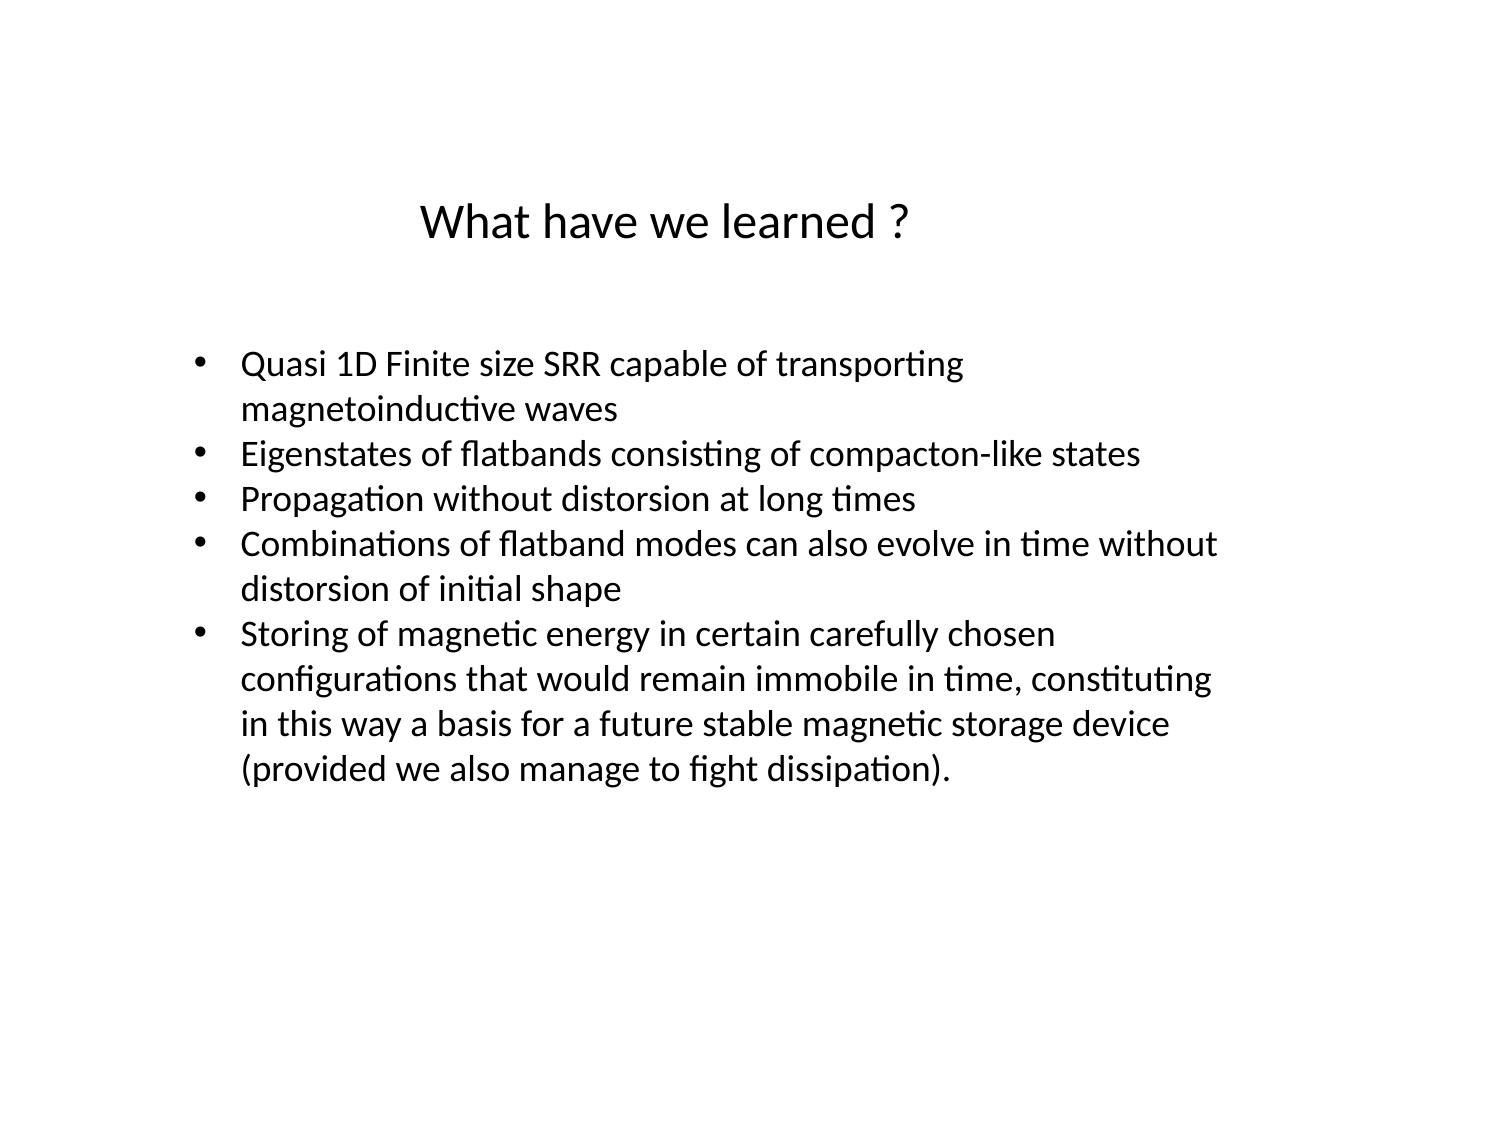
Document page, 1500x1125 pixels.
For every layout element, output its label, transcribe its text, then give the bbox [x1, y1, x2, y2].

text_box What have we learned ? [404, 181, 1117, 257]
text_box Quasi 1D Finite size SRR capable of transporting magnetoinductive waves Eigenstates of flatbands consisting of compacton-like states Propagation without distorsion at long times Combinations of flatband modes can also evolve in time without distorsion of initial shape Storing of magnetic energy in certain carefully chosen configurations that would remain immobile in time, constituting in this way a basis for a future stable magnetic storage device (provided we also manage to fight dissipation). [178, 331, 1250, 797]
